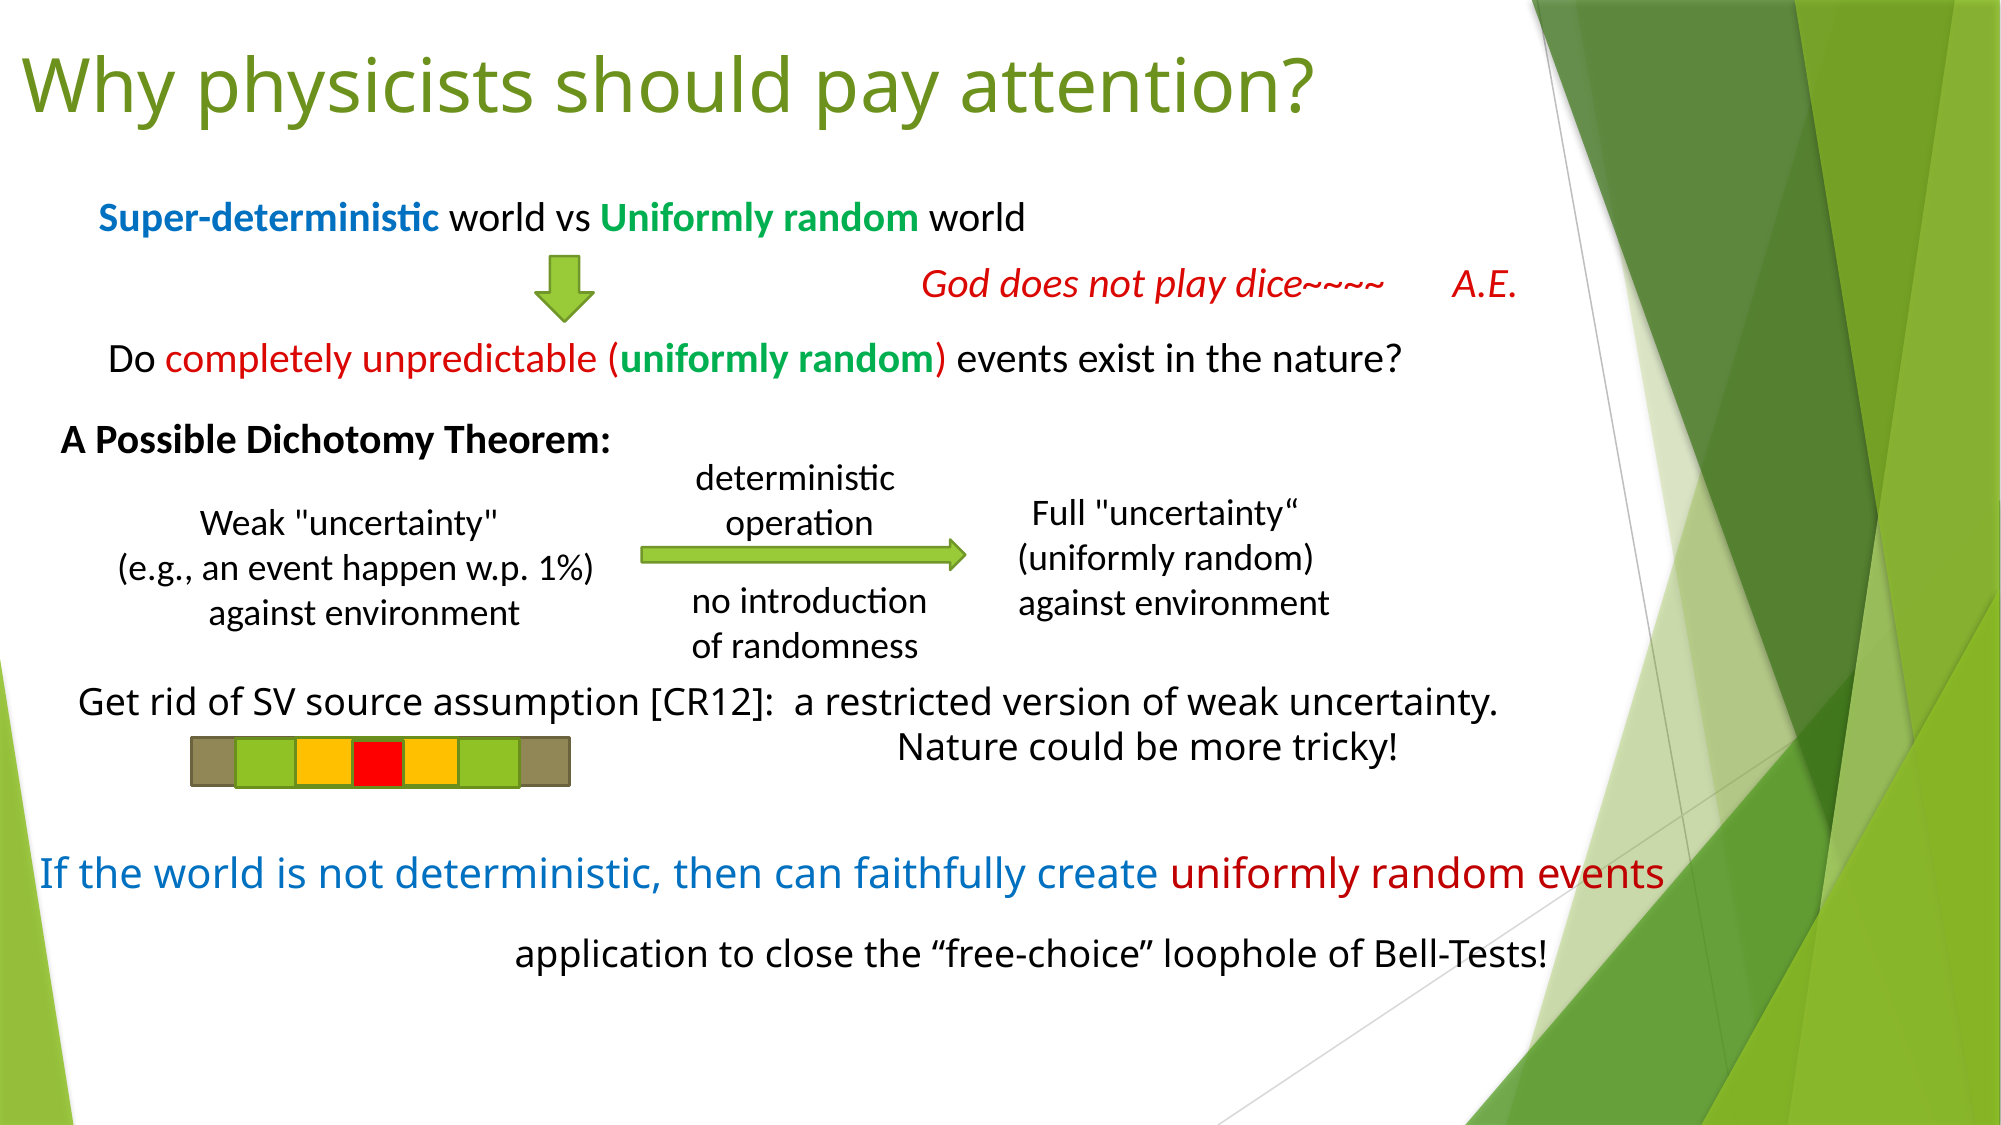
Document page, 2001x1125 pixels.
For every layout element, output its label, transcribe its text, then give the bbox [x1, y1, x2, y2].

text_box [641, 539, 966, 569]
text_box If the world is not deterministic, then can faithfully create uniformly random events [24, 839, 1681, 905]
text_box [234, 737, 351, 789]
text_box no introduction of randomness [676, 568, 952, 670]
text_box Super-deterministic world vs Uniformly random world [83, 182, 1052, 247]
text_box deterministic operation [680, 445, 919, 551]
text_box [535, 256, 594, 322]
text_box [190, 736, 294, 787]
text_box A Possible Dichotomy Theorem: [45, 404, 627, 469]
text_box Full "uncertainty“ (uniformly random) against environment [986, 480, 1346, 630]
text_box Weak "uncertainty" (e.g., an event happen w.p. 1%) against environment [99, 490, 629, 641]
text_box Get rid of SV source assumption [CR12]: a restricted version of weak uncertainty. Nature could be more tricky! [62, 670, 1545, 776]
text_box [405, 737, 521, 789]
text_box [351, 739, 405, 789]
text_box Do completely unpredictable (uniformly random) events exist in the nature? [93, 322, 1429, 388]
text_box [460, 736, 571, 787]
text_box [294, 736, 460, 787]
text_box application to close the “free-choice” loophole of Bell-Tests! [499, 922, 1565, 983]
text_box God does not play dice~~~~ A.E. [906, 247, 1535, 313]
text_box Why physicists should pay attention? [7, 30, 1557, 149]
